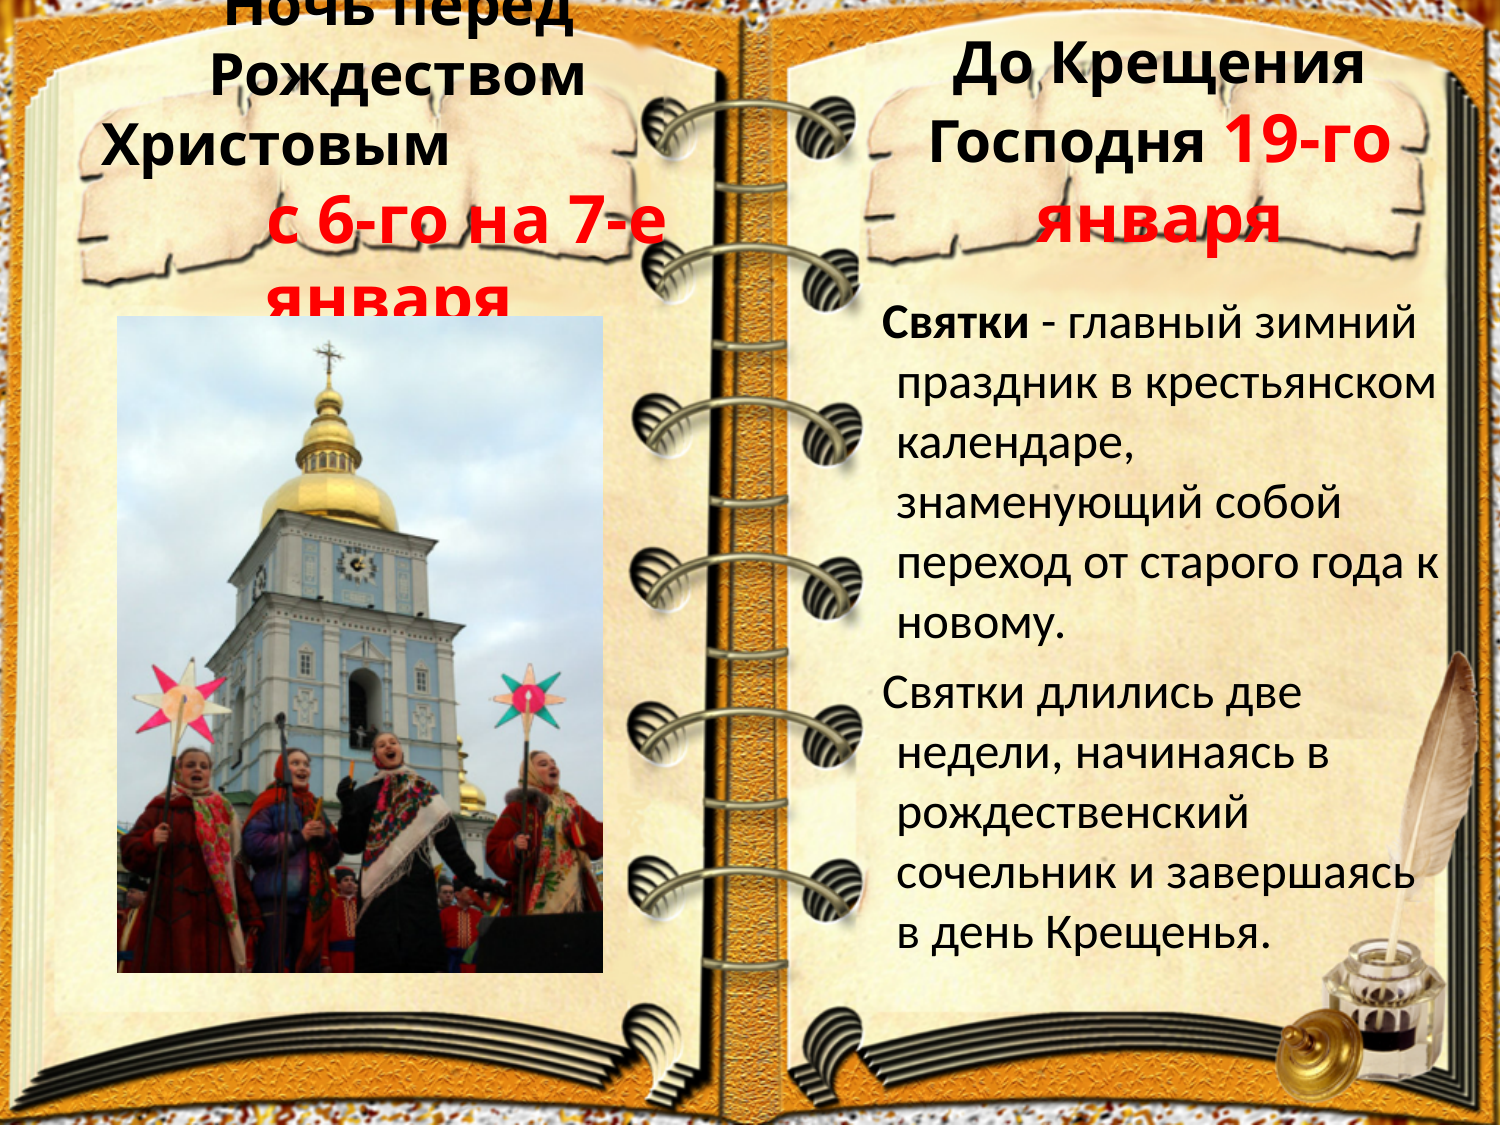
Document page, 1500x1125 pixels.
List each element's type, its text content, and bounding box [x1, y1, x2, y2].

title Ночь перед Рождеством Христовым с 6-го на 7-е января [81, 58, 716, 247]
picture [0, 0, 1500, 1125]
text_box До Крещения Господня 19-го января [867, 58, 1453, 223]
list Святки - главный зимний праздник в крестьянском календаре, знаменующий собой переход от старого года к новому. Святки длились две недели, начинаясь в рождественский сочельник и завершаясь в день Крещенья. [866, 281, 1461, 1006]
